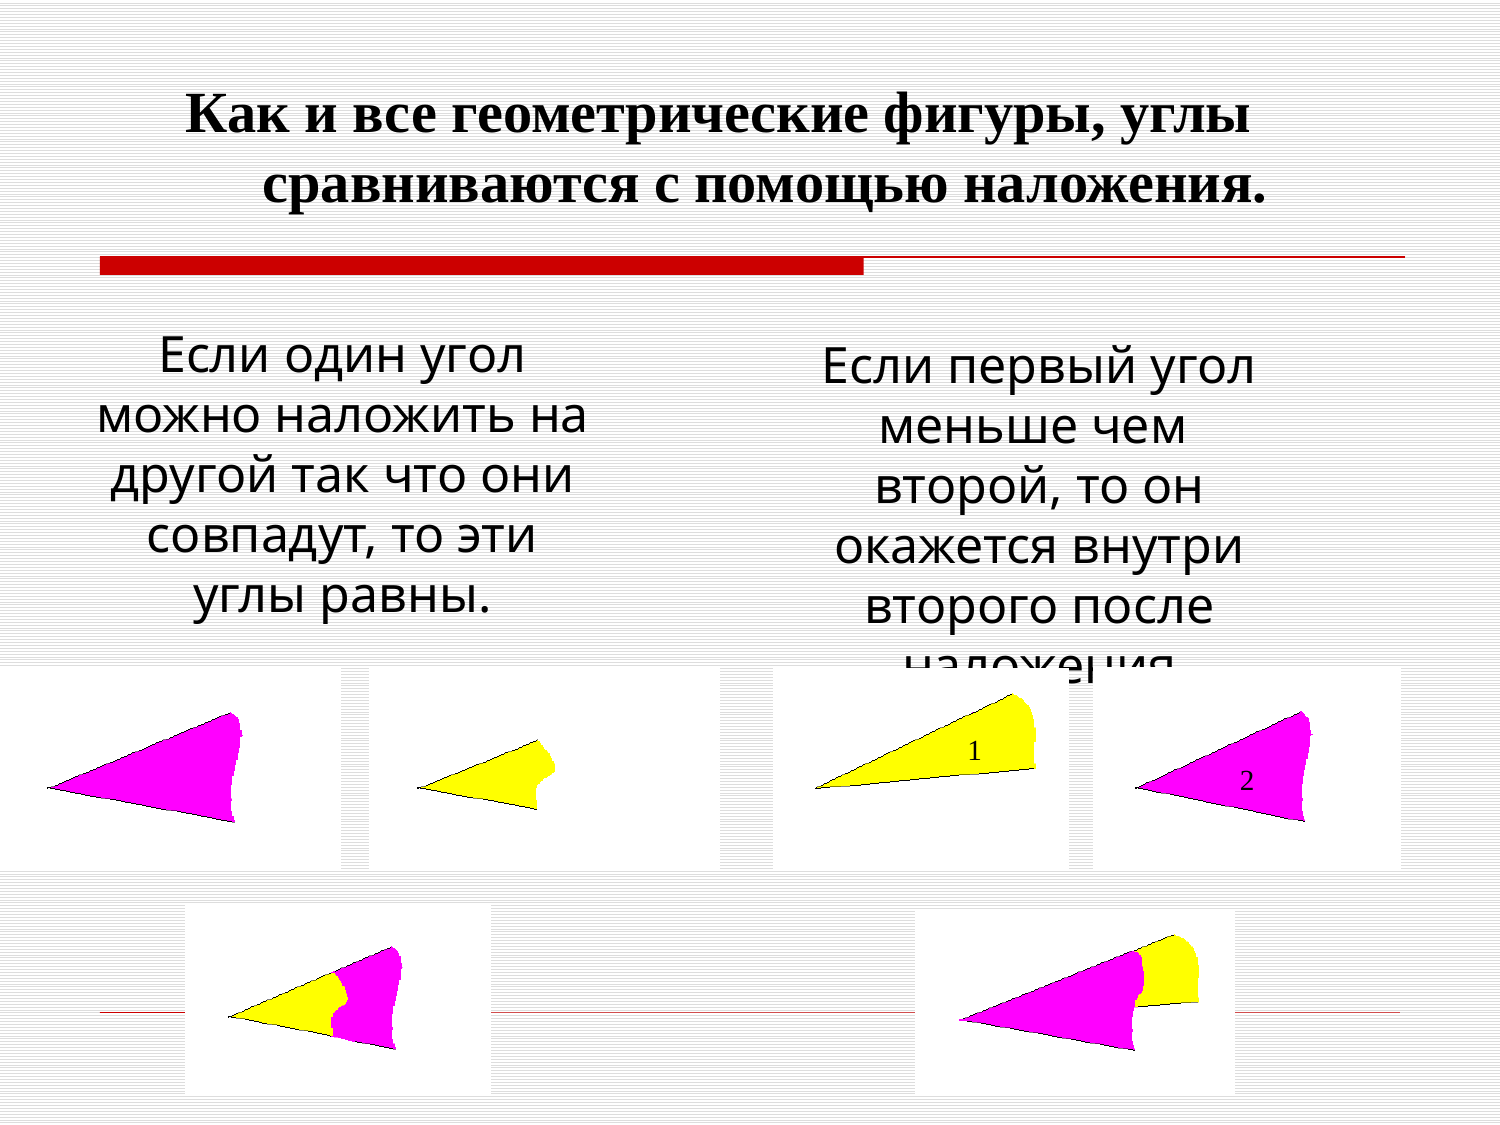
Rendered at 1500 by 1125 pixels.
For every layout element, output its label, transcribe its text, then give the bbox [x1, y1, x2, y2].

picture [0, 668, 342, 870]
picture [185, 904, 491, 1095]
picture [368, 668, 720, 870]
text_box Как и все геометрические фигуры, углы сравниваются с помощью наложения. [171, 66, 1294, 244]
picture [915, 910, 1235, 1095]
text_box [773, 668, 1070, 870]
text_box Если один угол можно наложить на другой так что они совпадут, то эти углы равны. [76, 314, 609, 630]
text_box Если первый угол меньше чем второй, то он окажется внутри второго после наложения [773, 326, 1306, 702]
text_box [1093, 666, 1401, 870]
